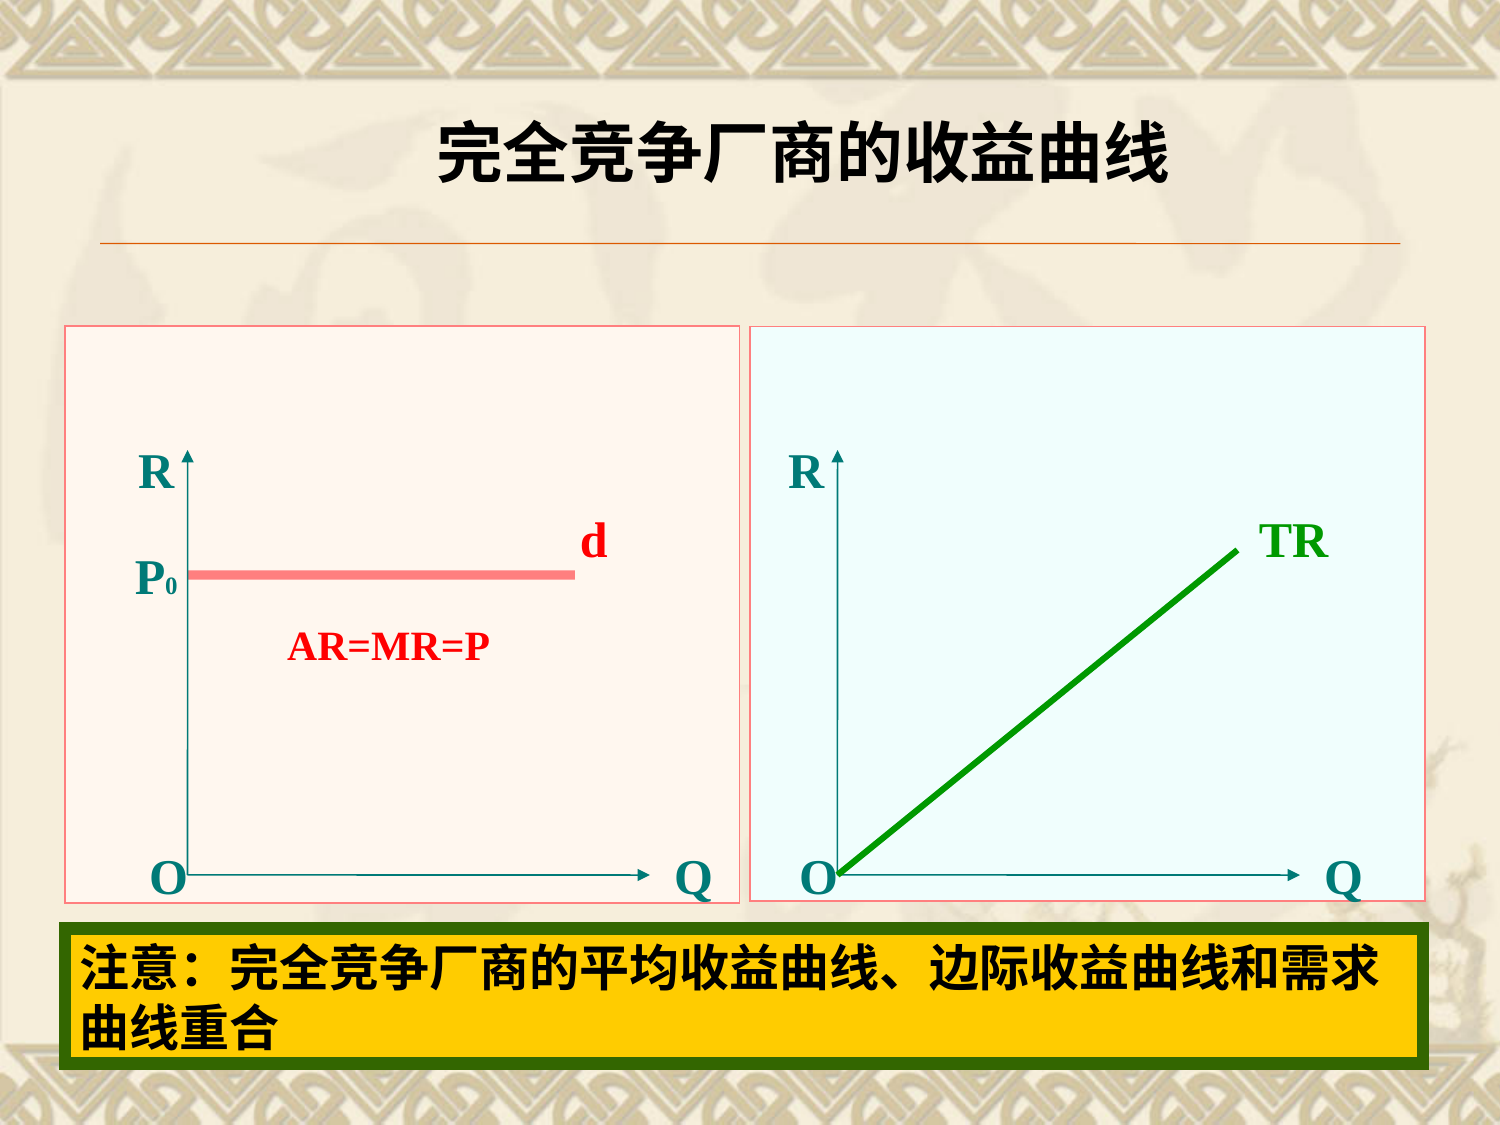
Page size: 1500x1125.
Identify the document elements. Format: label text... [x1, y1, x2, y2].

text_box TR [1249, 512, 1338, 563]
text_box d [549, 512, 638, 563]
text_box P0 [112, 549, 187, 600]
text_box R [124, 437, 188, 500]
text_box O [774, 849, 863, 900]
text_box [749, 326, 1425, 902]
text_box AR=MR=P [287, 612, 491, 675]
text_box Q [1299, 849, 1388, 900]
text_box P0 [188, 549, 200, 574]
text_box [838, 450, 844, 463]
text_box [213, 868, 649, 882]
text_box P0 [188, 575, 200, 600]
text_box [64, 326, 740, 904]
text_box [863, 868, 1299, 882]
picture [0, 0, 1500, 1125]
text_box 完全竞争厂商的收益曲线 [407, 113, 1199, 189]
text_box Q [649, 849, 738, 900]
text_box R [774, 437, 838, 500]
text_box 注意：完全竞争厂商的平均收益曲线、边际收益曲线和需求曲线重合 [64, 928, 1424, 1064]
text_box O [124, 849, 213, 900]
text_box [188, 450, 194, 463]
